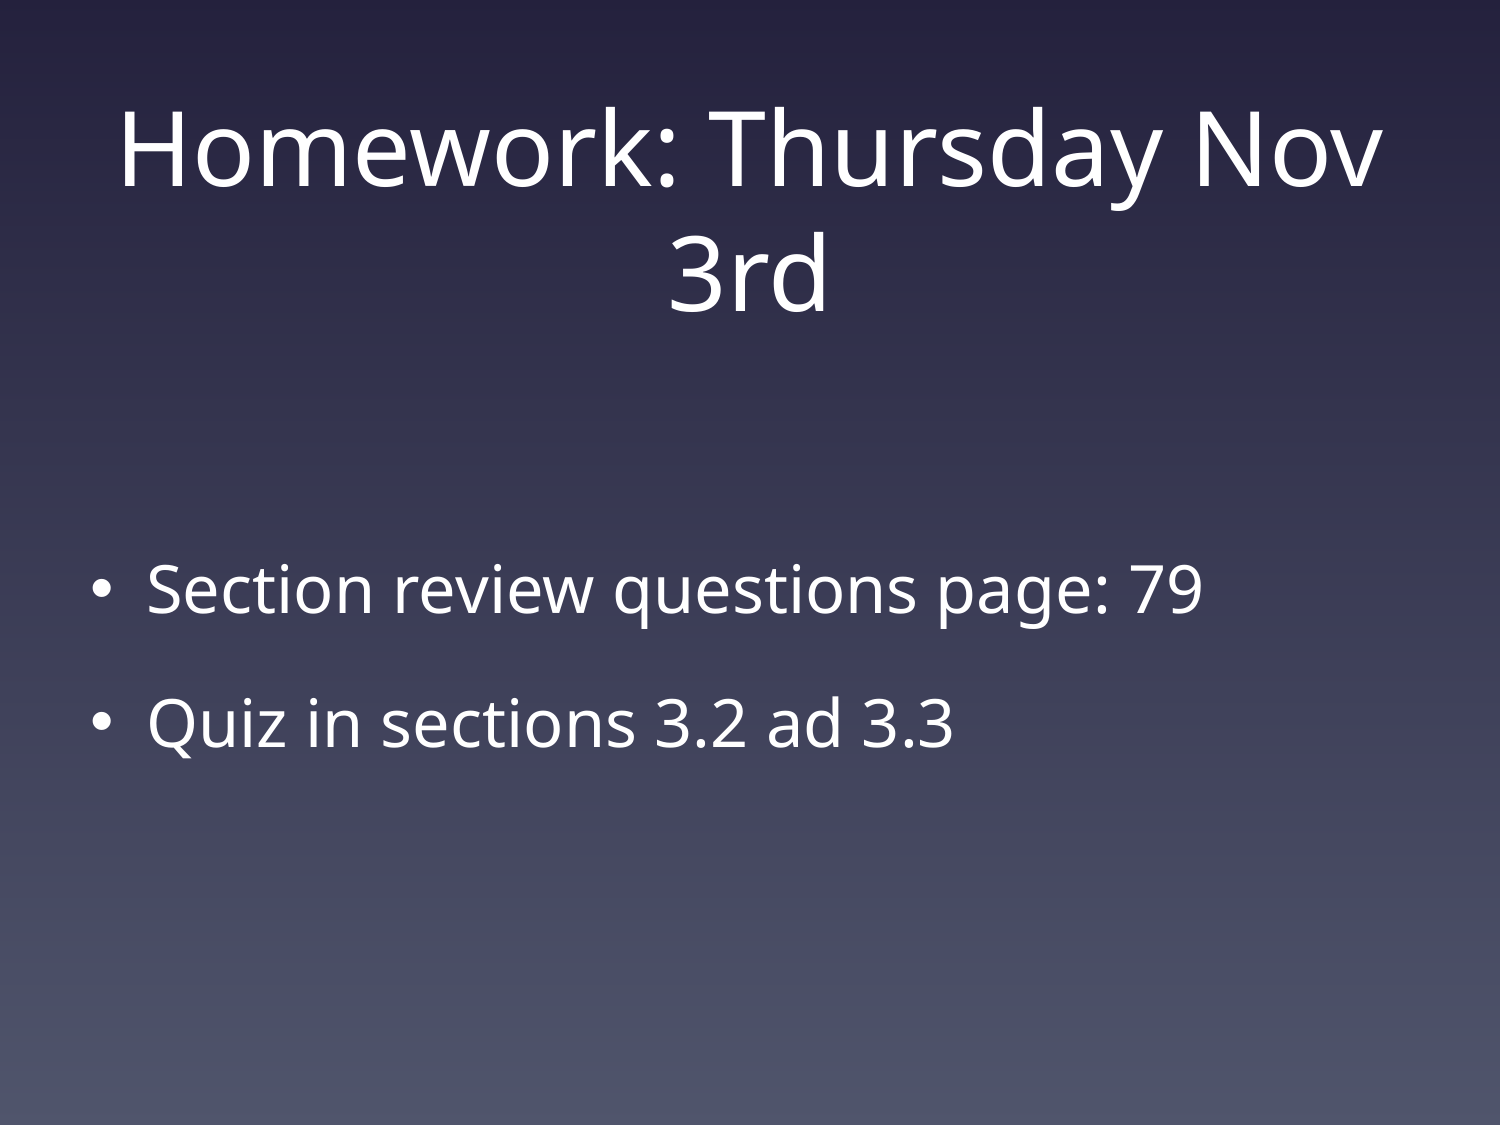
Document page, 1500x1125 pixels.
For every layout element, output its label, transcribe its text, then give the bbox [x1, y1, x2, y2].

list Section review questions page: 79 Quiz in sections 3.2 ad 3.3 [75, 262, 1425, 1005]
title Homework: Thursday Nov 3rd [75, 75, 1425, 262]
